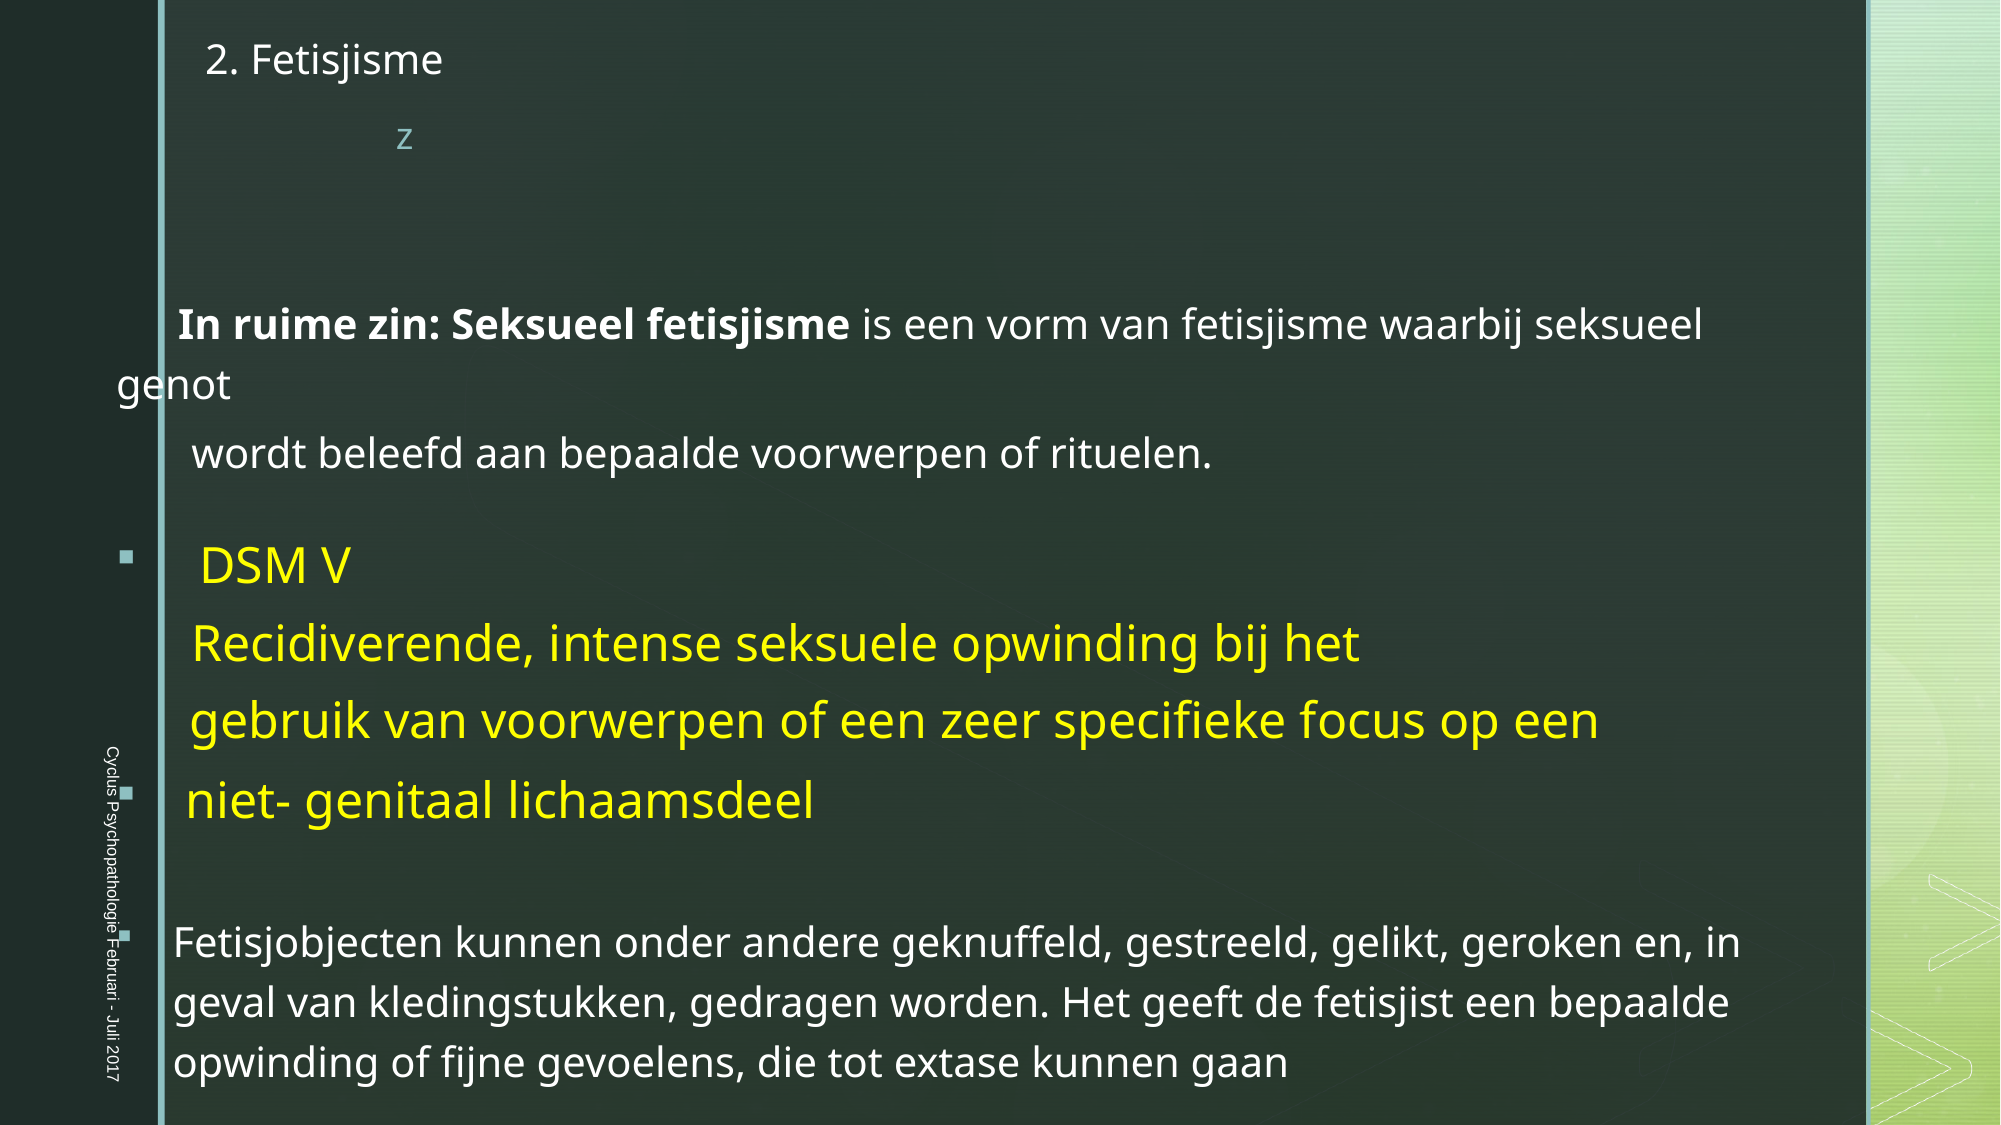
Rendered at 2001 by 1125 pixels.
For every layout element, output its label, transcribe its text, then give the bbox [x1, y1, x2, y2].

title 2. Fetisjisme [190, 31, 720, 133]
picture [1871, 0, 2001, 1125]
footer Cyclus Psychopathologie Februari - Juli 2017 [101, 132, 131, 1098]
list In ruime zin: Seksueel fetisjisme is een vorm van fetisjisme waarbij seksueel genot wordt beleefd aan bepaalde voorwerpen of rituelen. DSM V Recidiverende, intense seksuele opwinding bij het gebruik van voorwerpen of een zeer specifieke focus op een niet- genitaal lichaamsdeel Fetisjobjecten kunnen onder andere geknuffeld, gestreeld, gelikt, geroken en, in geval van kledingstukken, gedragen worden. Het geeft de fetisjist een bepaalde opwinding of fijne gevoelens, die tot extase kunnen gaan [131, 184, 1841, 1098]
